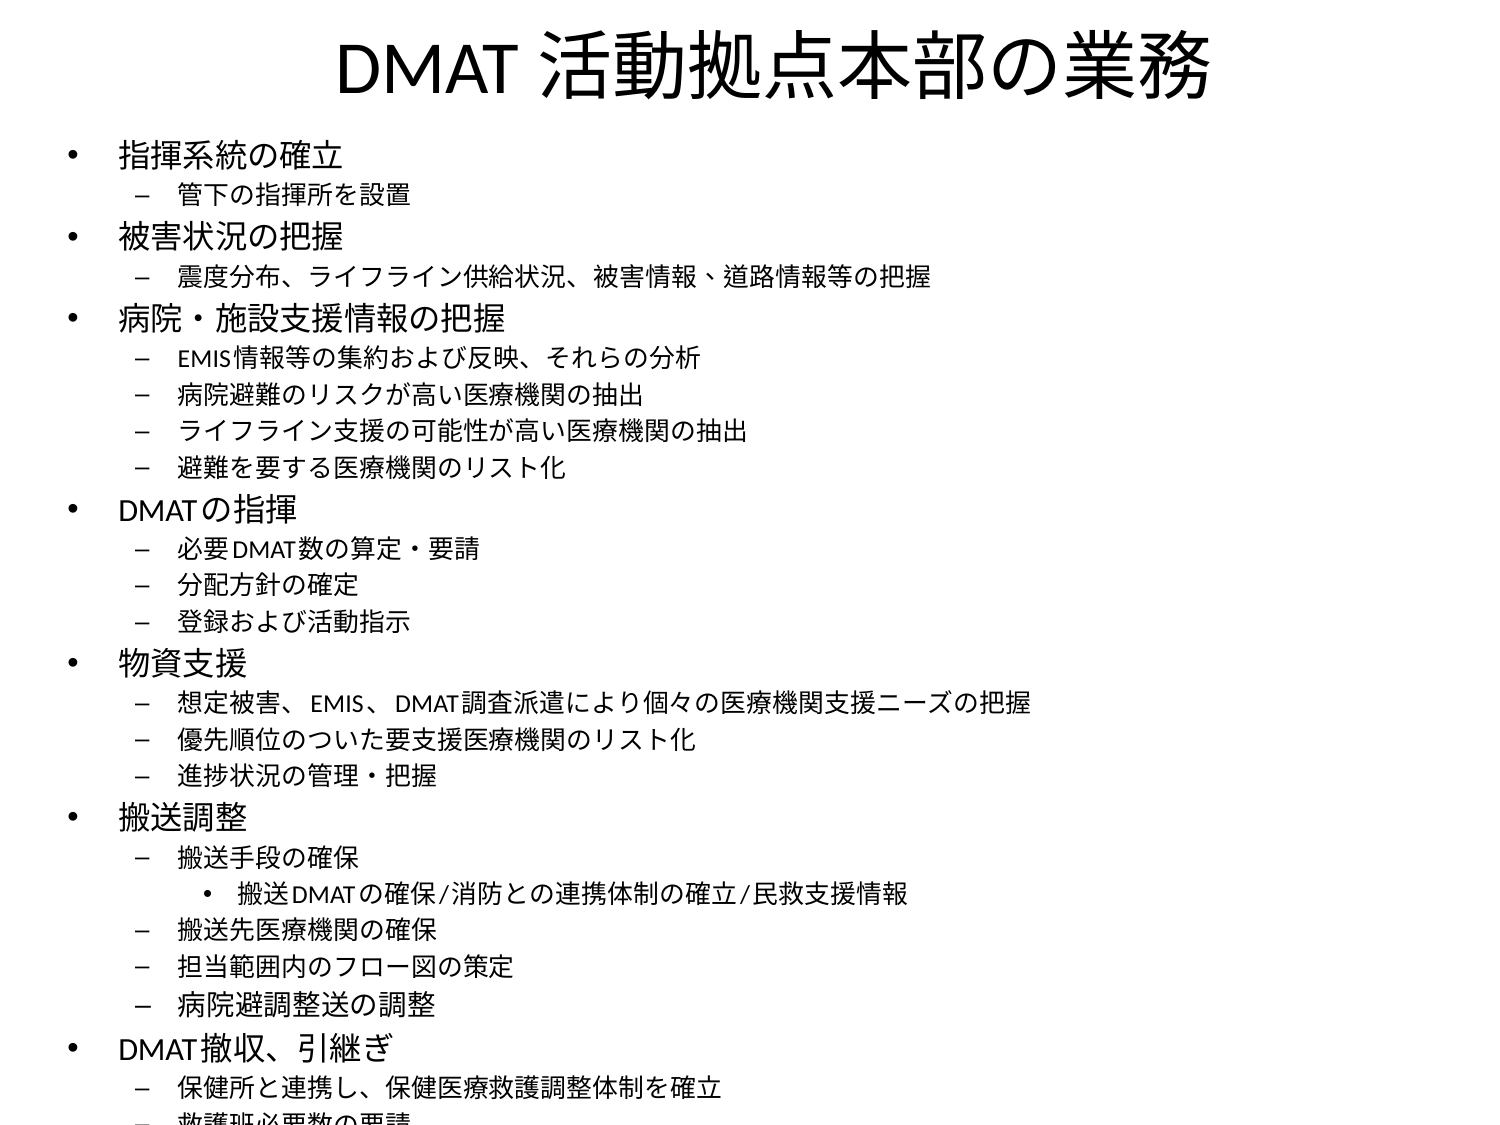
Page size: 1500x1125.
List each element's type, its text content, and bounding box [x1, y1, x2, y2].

title DMAT活動拠点本部の業務 [98, 0, 1449, 128]
list 指揮系統の確立 管下の指揮所を設置 被害状況の把握 震度分布、ライフライン供給状況、被害情報、道路情報等の把握 病院・施設支援情報の把握 EMIS情報等の集約および反映、それらの分析 病院避難のリスクが高い医療機関の抽出 ライフライン支援の可能性が高い医療機関の抽出 避難を要する医療機関のリスト化 DMATの指揮 必要DMAT数の算定・要請 分配方針の確定 登録および活動指示 物資支援 想定被害、EMIS、DMAT調査派遣により個々の医療機関支援ニーズの把握 優先順位のついた要支援医療機関のリスト化 進捗状況の管理・把握 搬送調整 搬送手段の確保 搬送DMATの確保/消防との連携体制の確立/民救支援情報 搬送先医療機関の確保 担当範囲内のフロー図の策定 病院避調整送の調整 DMAT撤収、引継ぎ 保健所と連携し、保健医療救護調整体制を確立 救護班必要数の要請 [52, 127, 1152, 1125]
